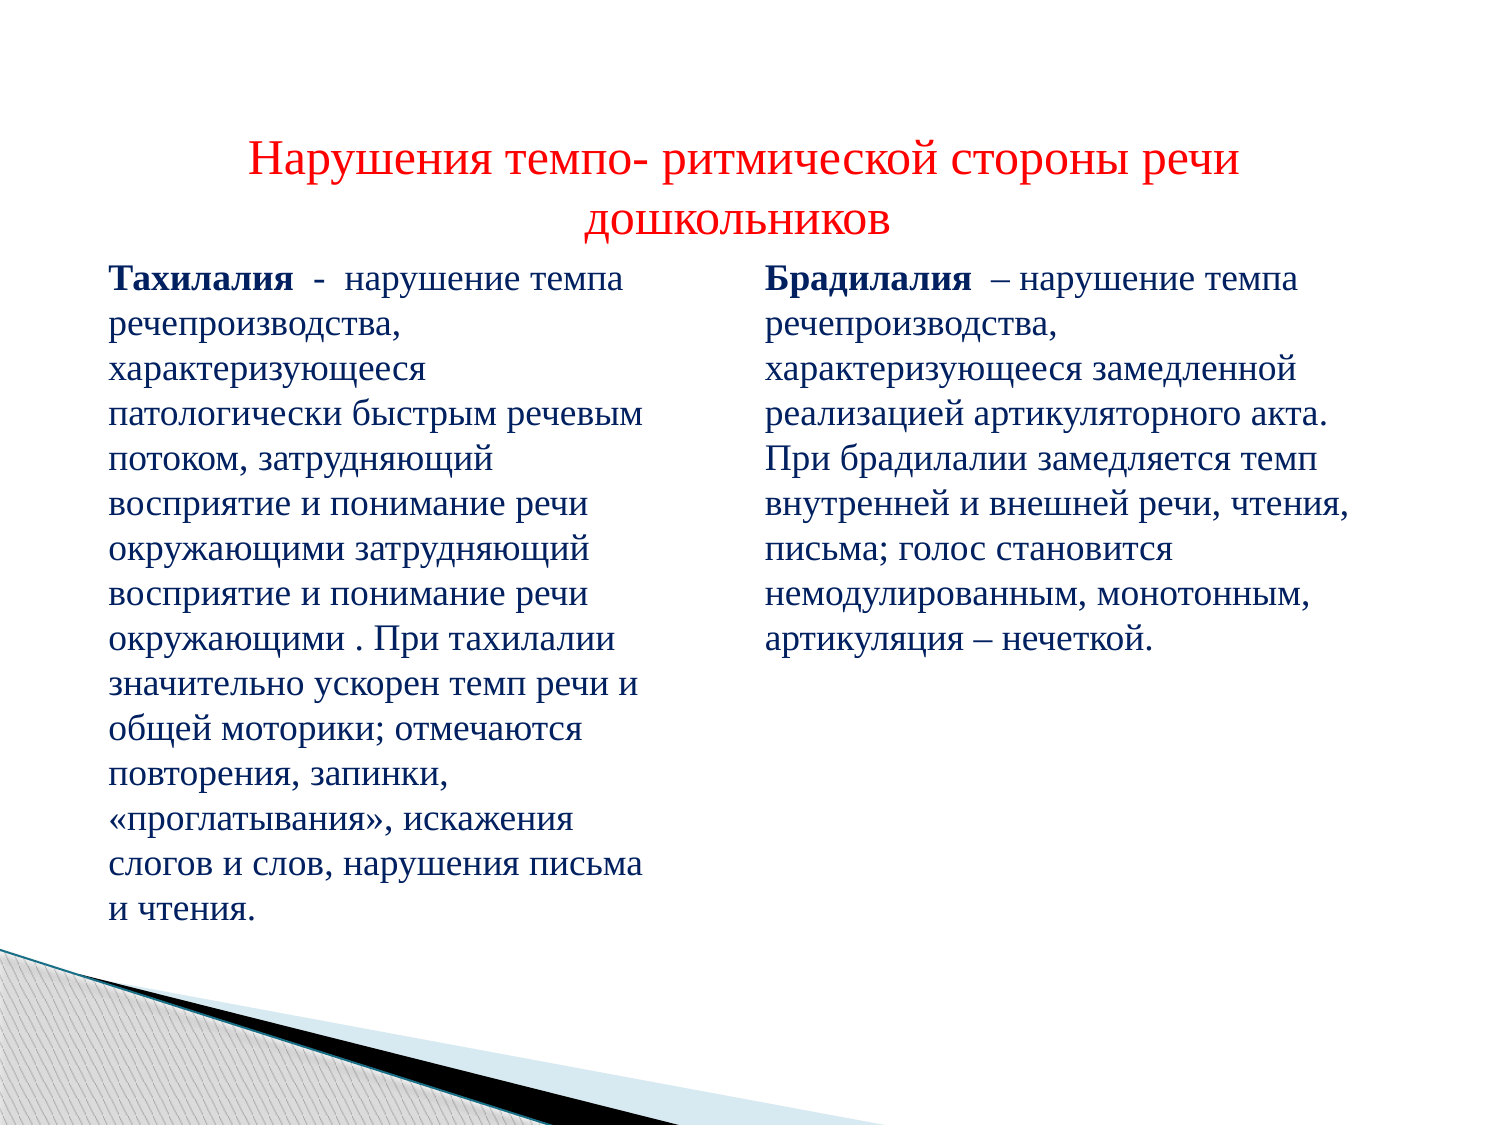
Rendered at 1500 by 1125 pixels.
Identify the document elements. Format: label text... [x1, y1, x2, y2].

text_box Брадилалия – нарушение темпа речепроизводства, характеризующееся замедленной реализацией артикуляторного акта. При брадилалии замедляется темп внутренней и внешней речи, чтения, письма; голос становится немодулированным, монотонным, артикуляция – нечеткой. [749, 246, 1383, 666]
text_box Нарушения темпо- ритмической стороны речи дошкольников [128, 117, 1360, 252]
text_box Тахилалия - нарушение темпа речепроизводства, характеризующееся патологически быстрым речевым потоком, затрудняющий восприятие и понимание речи окружающими затрудняющий восприятие и понимание речи окружающими . При тахилалии значительно ускорен темп речи и общей моторики; отмечаются повторения, запинки, «проглатывания», искажения слогов и слов, нарушения письма и чтения. [93, 246, 680, 981]
